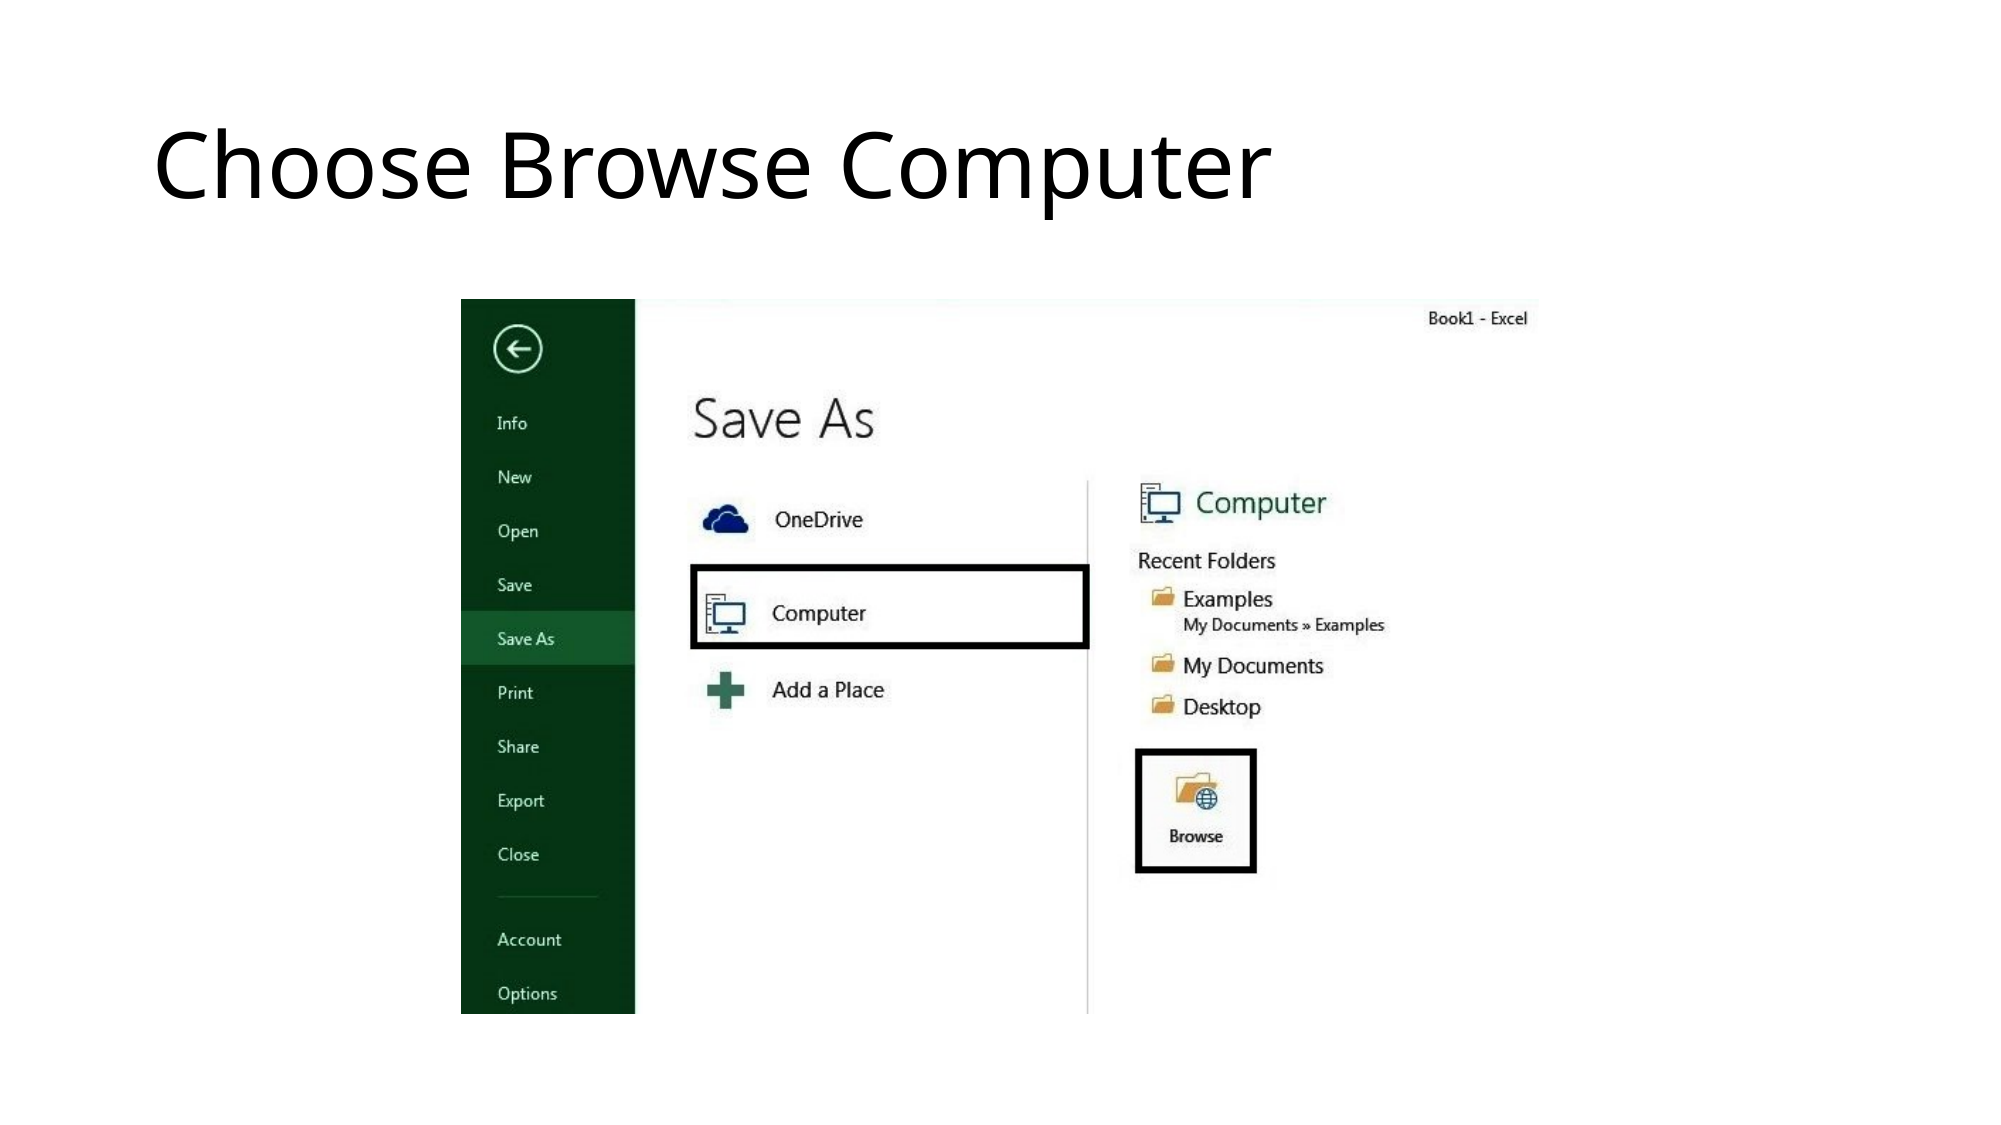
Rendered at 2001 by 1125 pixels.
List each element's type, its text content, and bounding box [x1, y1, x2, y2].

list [461, 299, 1539, 1014]
title Choose Browse Computer [137, 59, 1863, 278]
